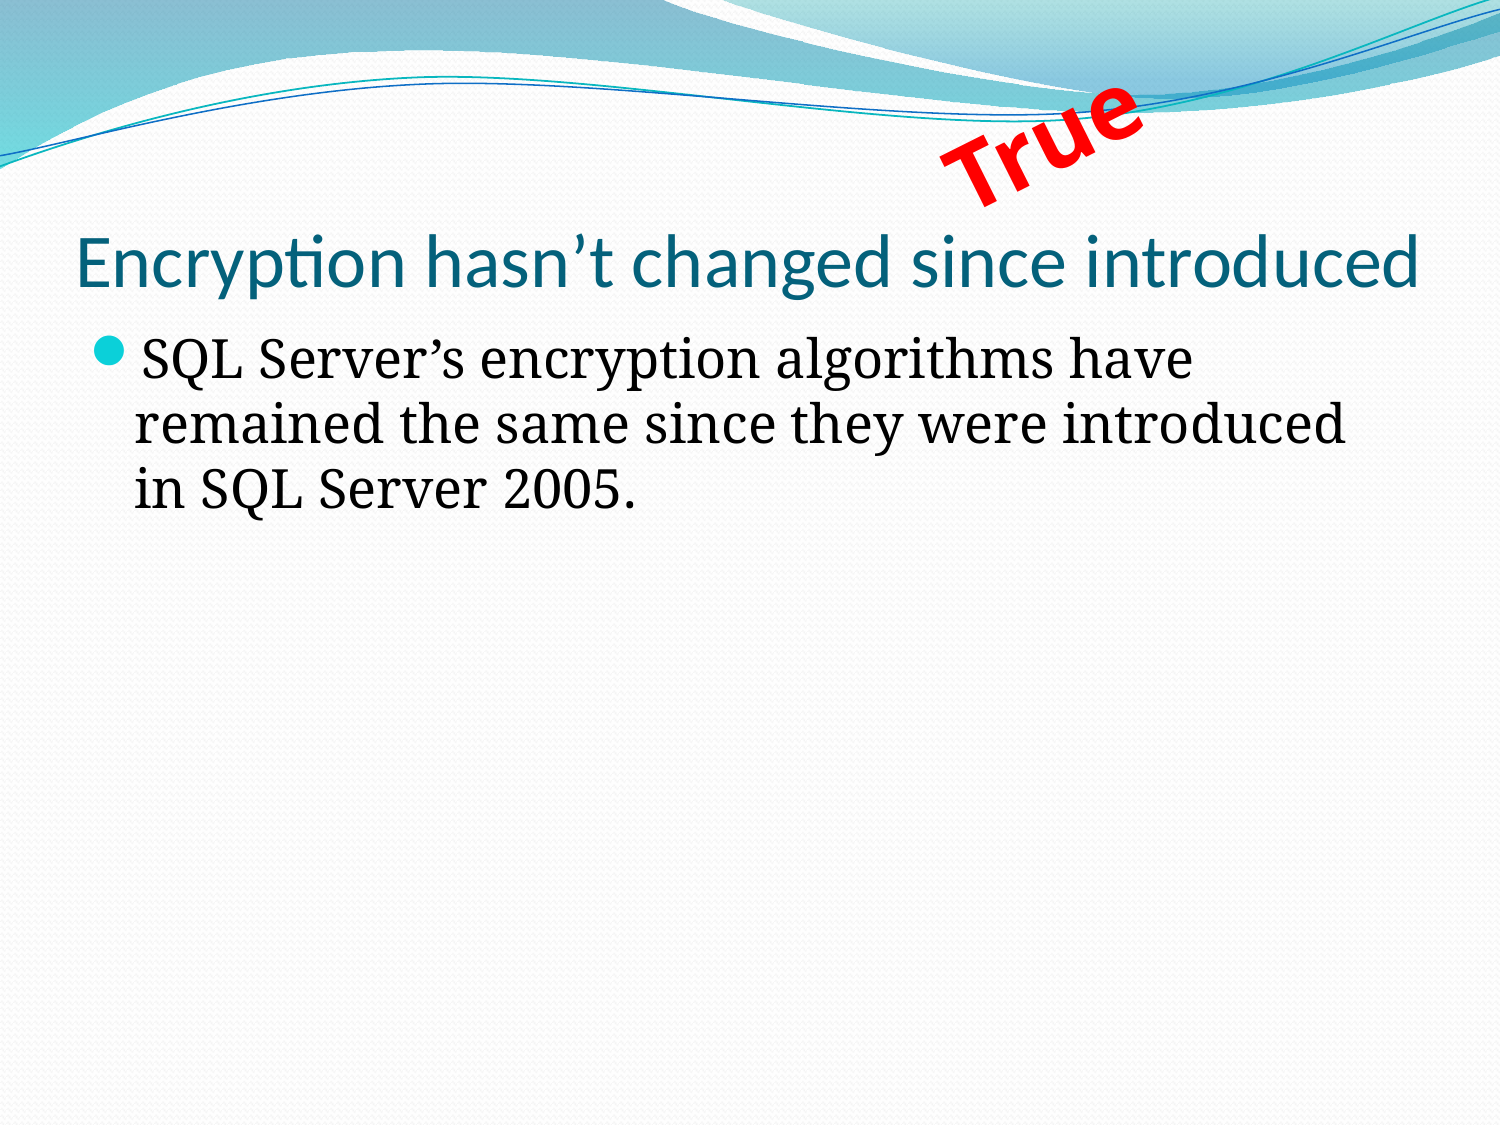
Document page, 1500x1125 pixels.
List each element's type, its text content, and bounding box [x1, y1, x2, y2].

title Encryption hasn’t changed since introduced [75, 115, 1425, 303]
list SQL Server’s encryption algorithms have remained the same since they were introduced in SQL Server 2005. [75, 317, 1425, 1038]
text_box True [800, 0, 1285, 302]
